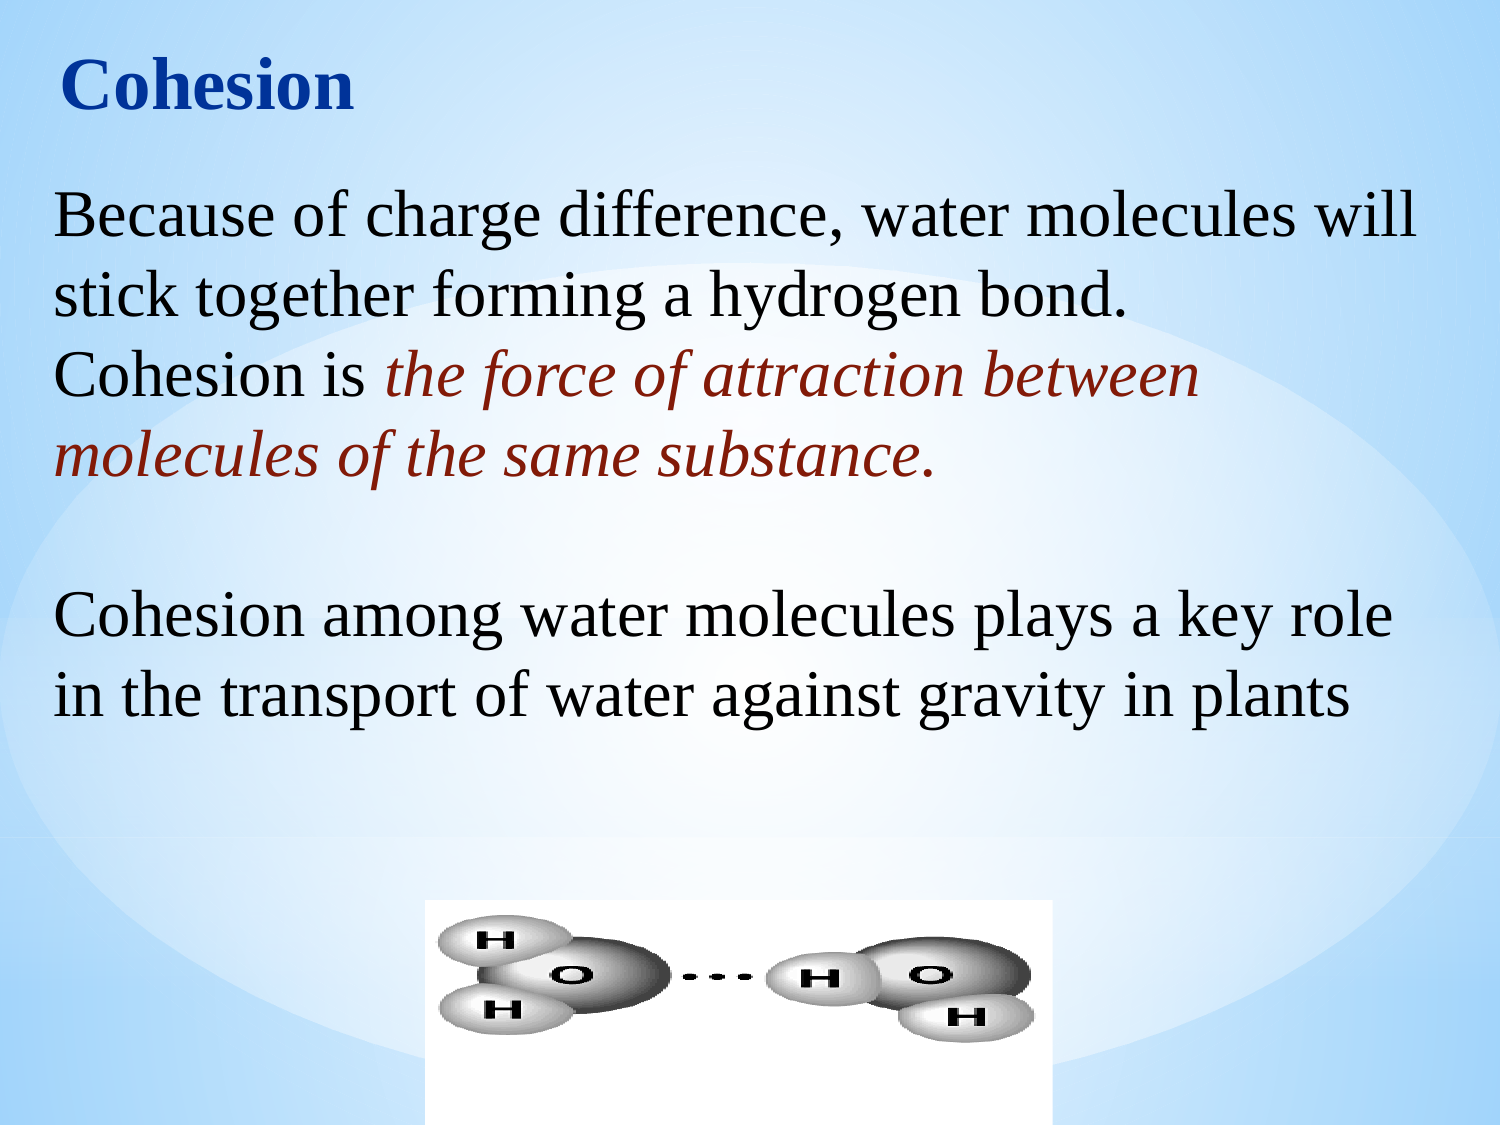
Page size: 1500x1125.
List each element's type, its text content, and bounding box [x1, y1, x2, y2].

picture [424, 899, 1053, 1125]
text_box Because of charge difference, water molecules will stick together forming a hydrogen bond. Cohesion is the force of attraction between molecules of the same substance. Cohesion among water molecules plays a key role in the transport of water against gravity in plants [38, 162, 1475, 817]
text_box Cohesion [44, 26, 371, 132]
